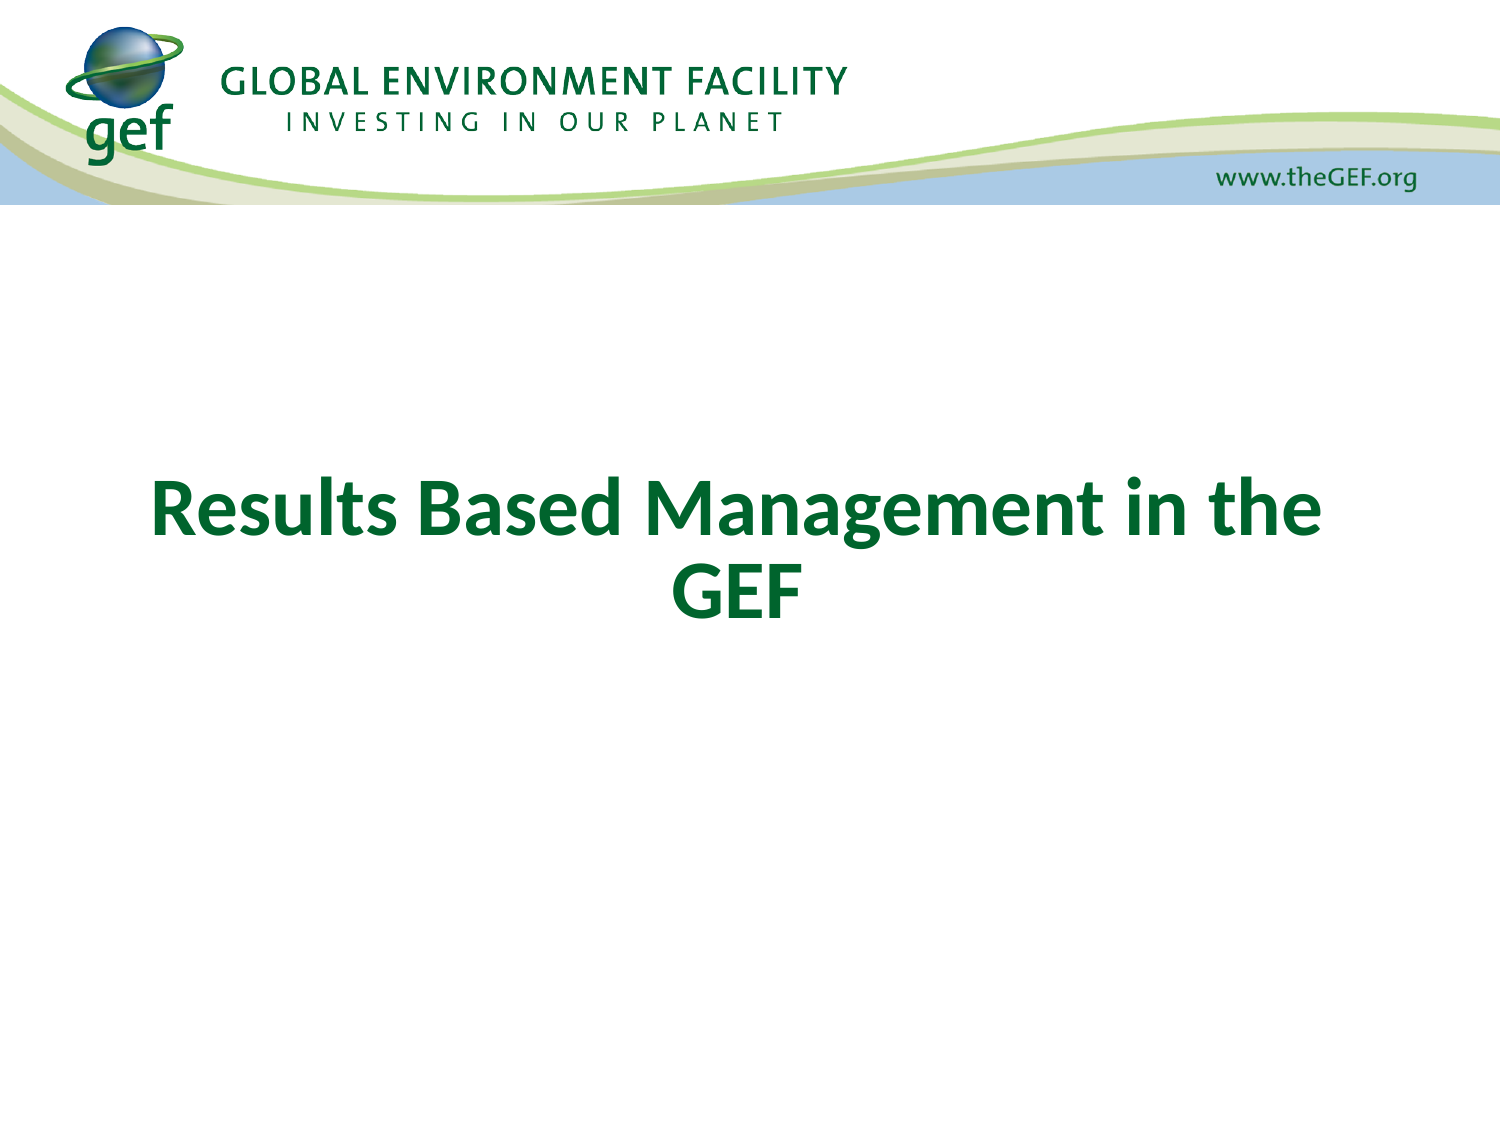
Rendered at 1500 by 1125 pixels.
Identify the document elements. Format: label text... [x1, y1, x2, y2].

title Results Based Management in the GEF [62, 462, 1413, 651]
picture [0, 0, 1500, 205]
